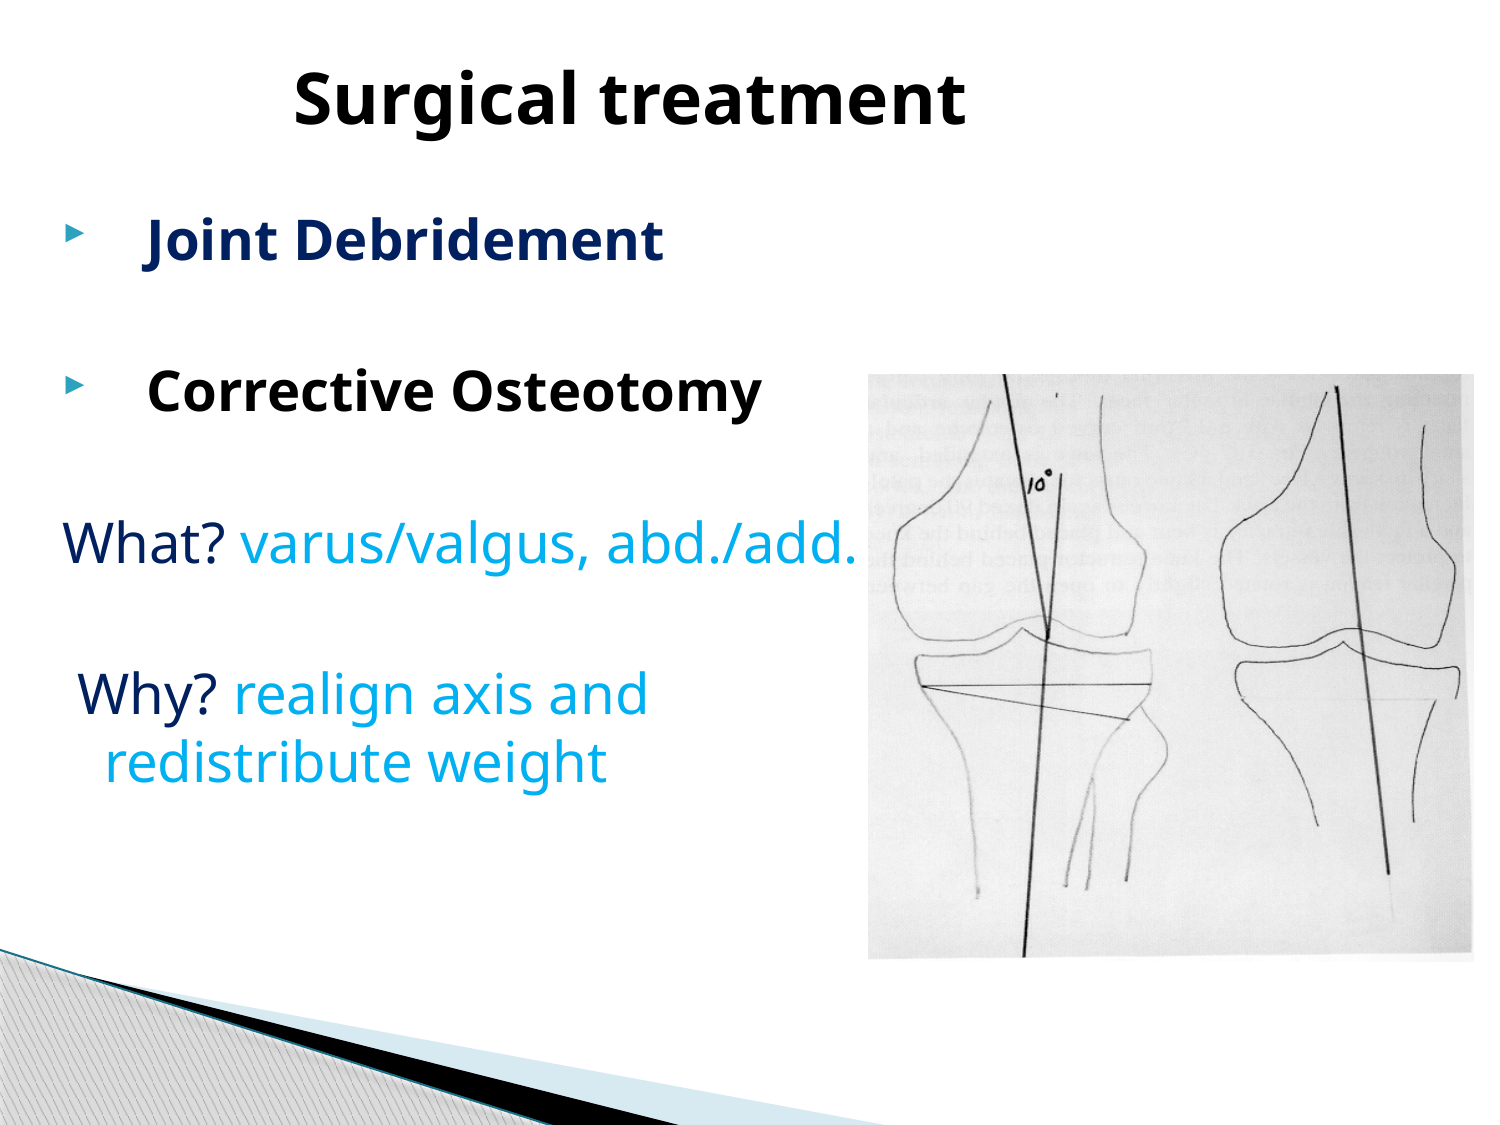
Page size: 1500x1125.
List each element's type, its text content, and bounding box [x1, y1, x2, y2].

list Joint Debridement Corrective Osteotomy What? varus/valgus, abd./add. Why? realign axis and redistribute weight [29, 196, 880, 1035]
title Surgical treatment [75, 45, 1425, 233]
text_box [867, 373, 1475, 962]
